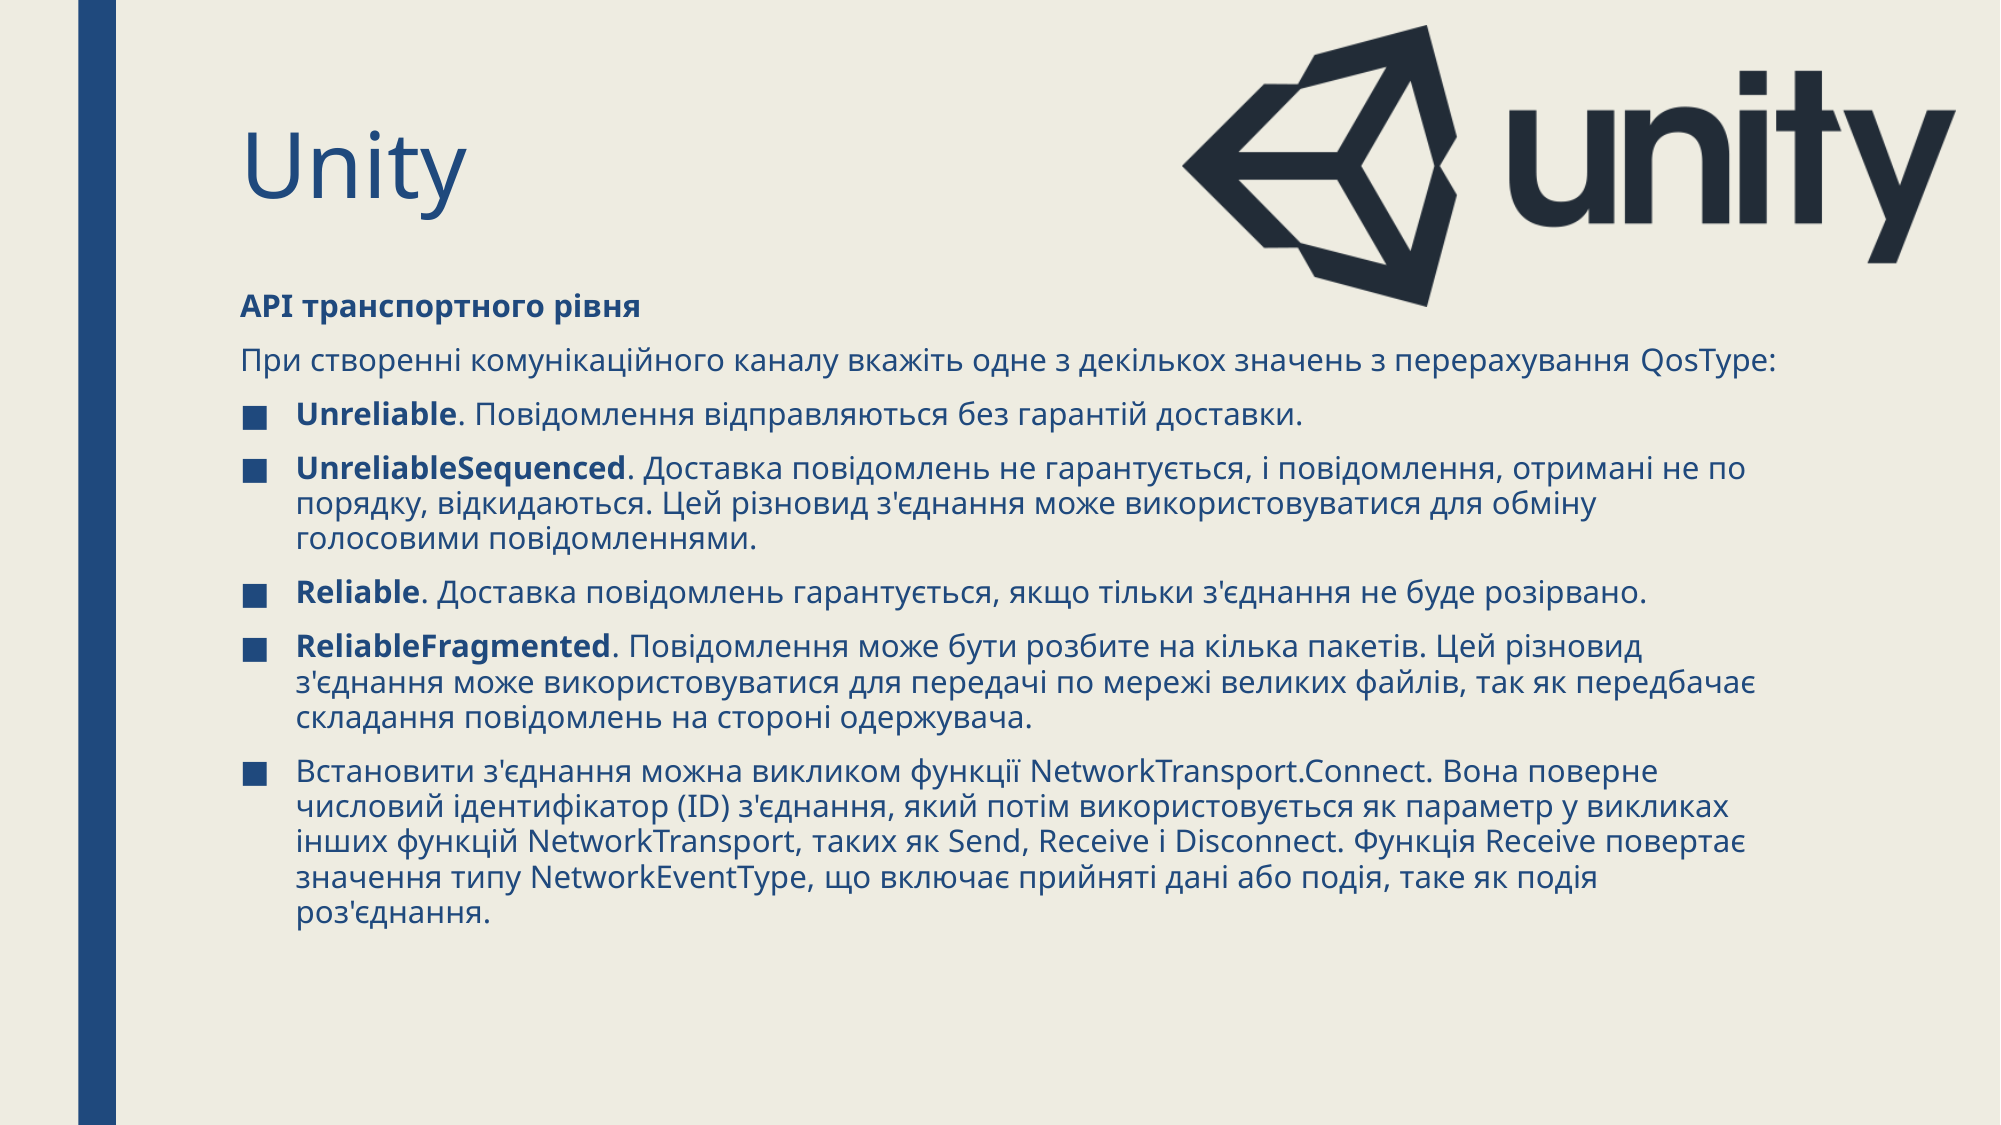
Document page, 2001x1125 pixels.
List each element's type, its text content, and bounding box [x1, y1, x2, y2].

list API транспортного рівня При створенні комунікаційного каналу вкажіть одне з декількох значень з перерахування QosType: Unreliable. Повідомлення відправляються без гарантій доставки. UnreliableSequenced. Доставка повідомлень не гарантується, і повідомлення, отримані не по порядку, відкидаються. Цей різновид з'єднання може використовуватися для обміну голосовими повідомленнями. Reliable. Доставка повідомлень гарантується, якщо тільки з'єднання не буде розірвано. ReliableFragmented. Повідомлення може бути розбите на кілька пакетів. Цей різновид з'єднання може використовуватися для передачі по мережі великих файлів, так як передбачає складання повідомлень на стороні одержувача. Встановити з'єднання можна викликом функції NetworkTransport.Connect. Вона поверне числовий ідентифікатор (ID) з'єднання, який потім використовується як параметр у викликах інших функцій NetworkTransport, таких як Send, Receive і Disconnect. Функція Receive повертає значення типу NetworkEventType, що включає прийняті дані або подія, таке як подія роз'єднання. [225, 281, 1800, 963]
picture [1182, 25, 1956, 307]
title Unity [225, 112, 1182, 281]
